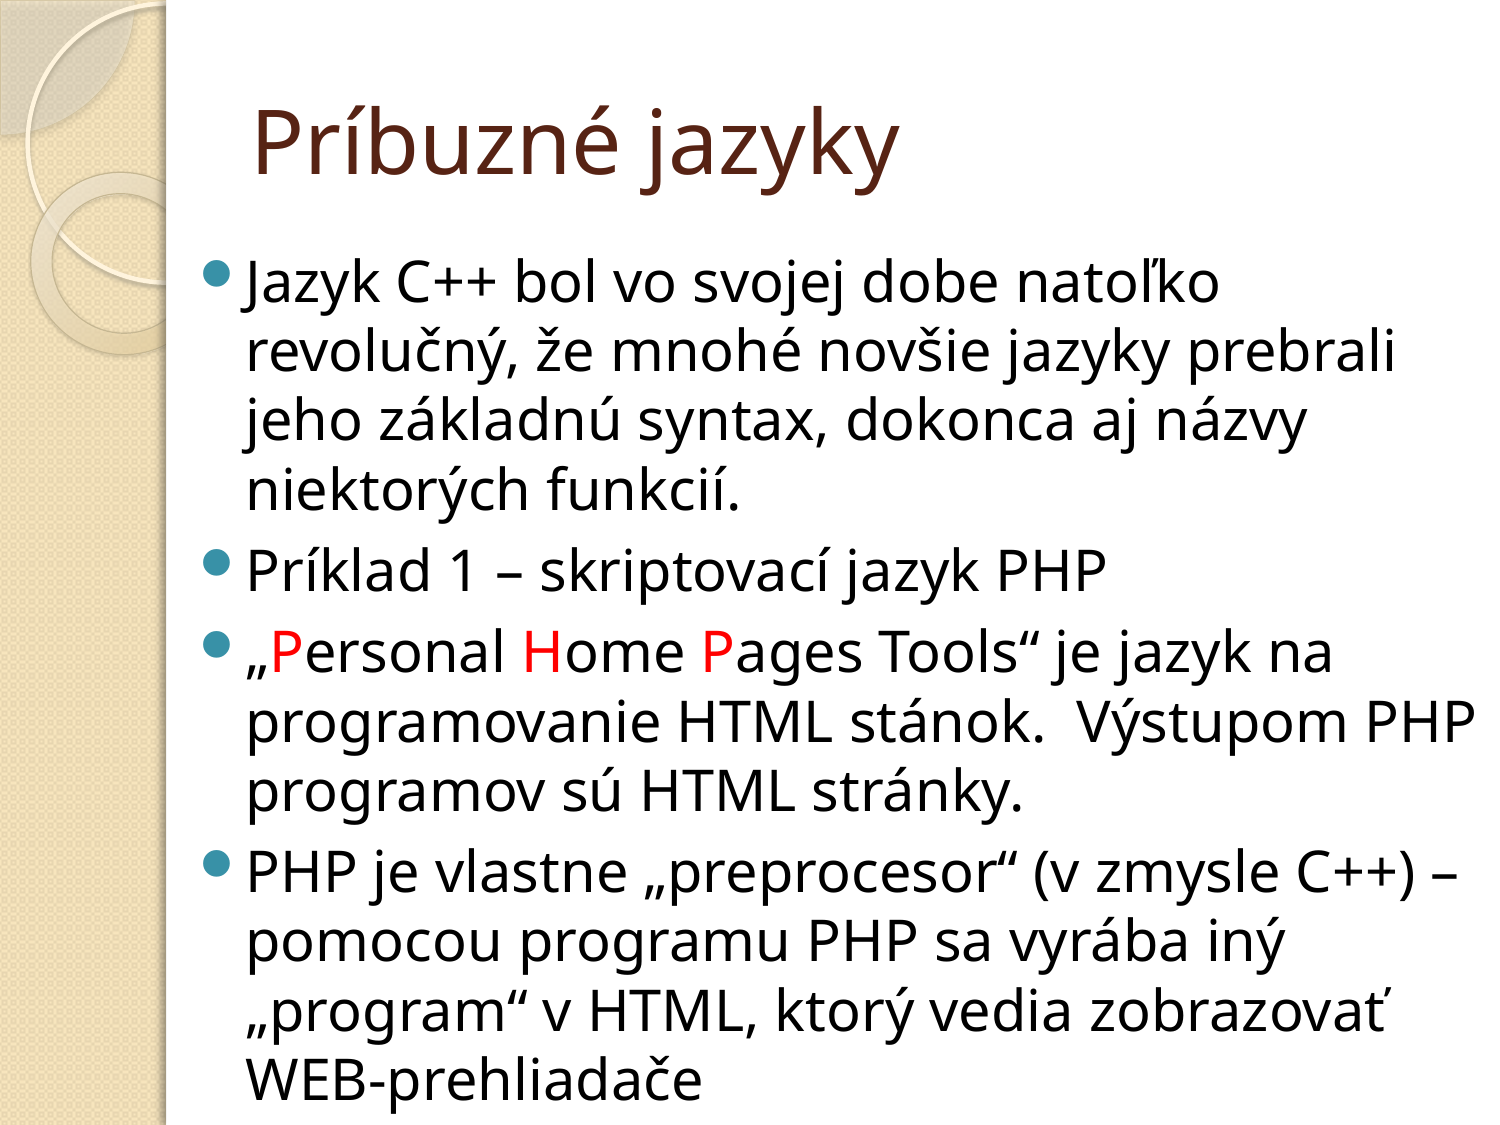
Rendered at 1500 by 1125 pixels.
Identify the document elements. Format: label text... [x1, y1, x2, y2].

title Príbuzné jazyky [235, 45, 1466, 233]
list Jazyk C++ bol vo svojej dobe natoľko revolučný, že mnohé novšie jazyky prebrali jeho základnú syntax, dokonca aj názvy niektorých funkcií. Príklad 1 – skriptovací jazyk PHP „Personal Home Pages Tools“ je jazyk na programovanie HTML stánok. Výstupom PHP programov sú HTML stránky. PHP je vlastne „preprocesor“ (v zmysle C++) – pomocou programu PHP sa vyrába iný „program“ v HTML, ktorý vedia zobrazovať WEB-prehliadače [171, 237, 1500, 1125]
